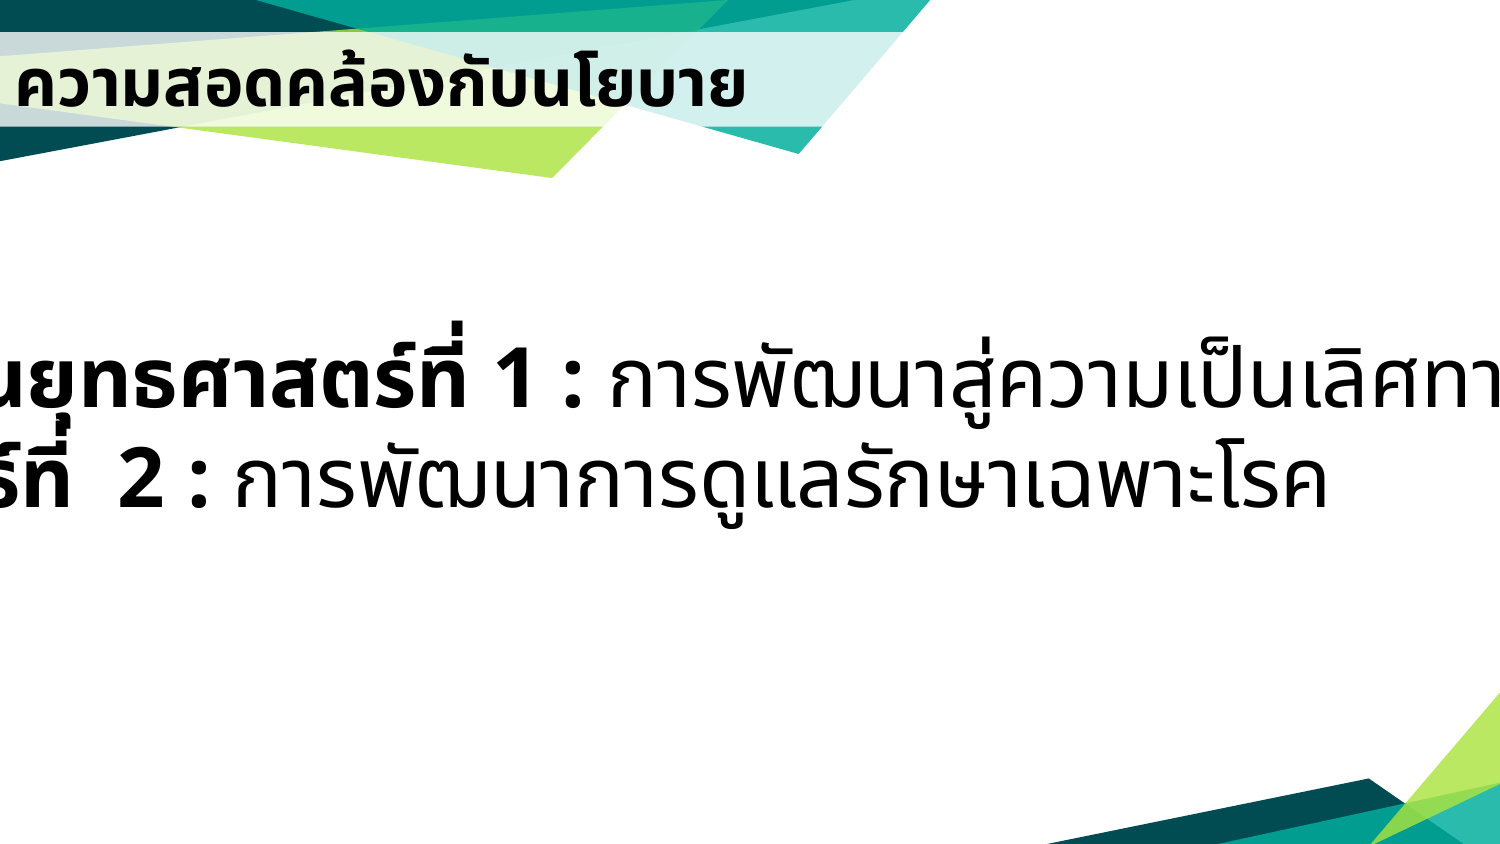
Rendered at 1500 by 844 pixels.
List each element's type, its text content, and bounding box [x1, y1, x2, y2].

text_box ความสอดคล้องกับนโยบาย [0, 32, 987, 127]
text_box ประเด็นยุทธศาสตร์ที่ 1 : การพัฒนาสู่ความเป็นเลิศทางคลินิก กลยุทธ์ที่ 2 : การพัฒนาการดูแลรักษาเฉพาะโรค [0, 316, 1500, 532]
